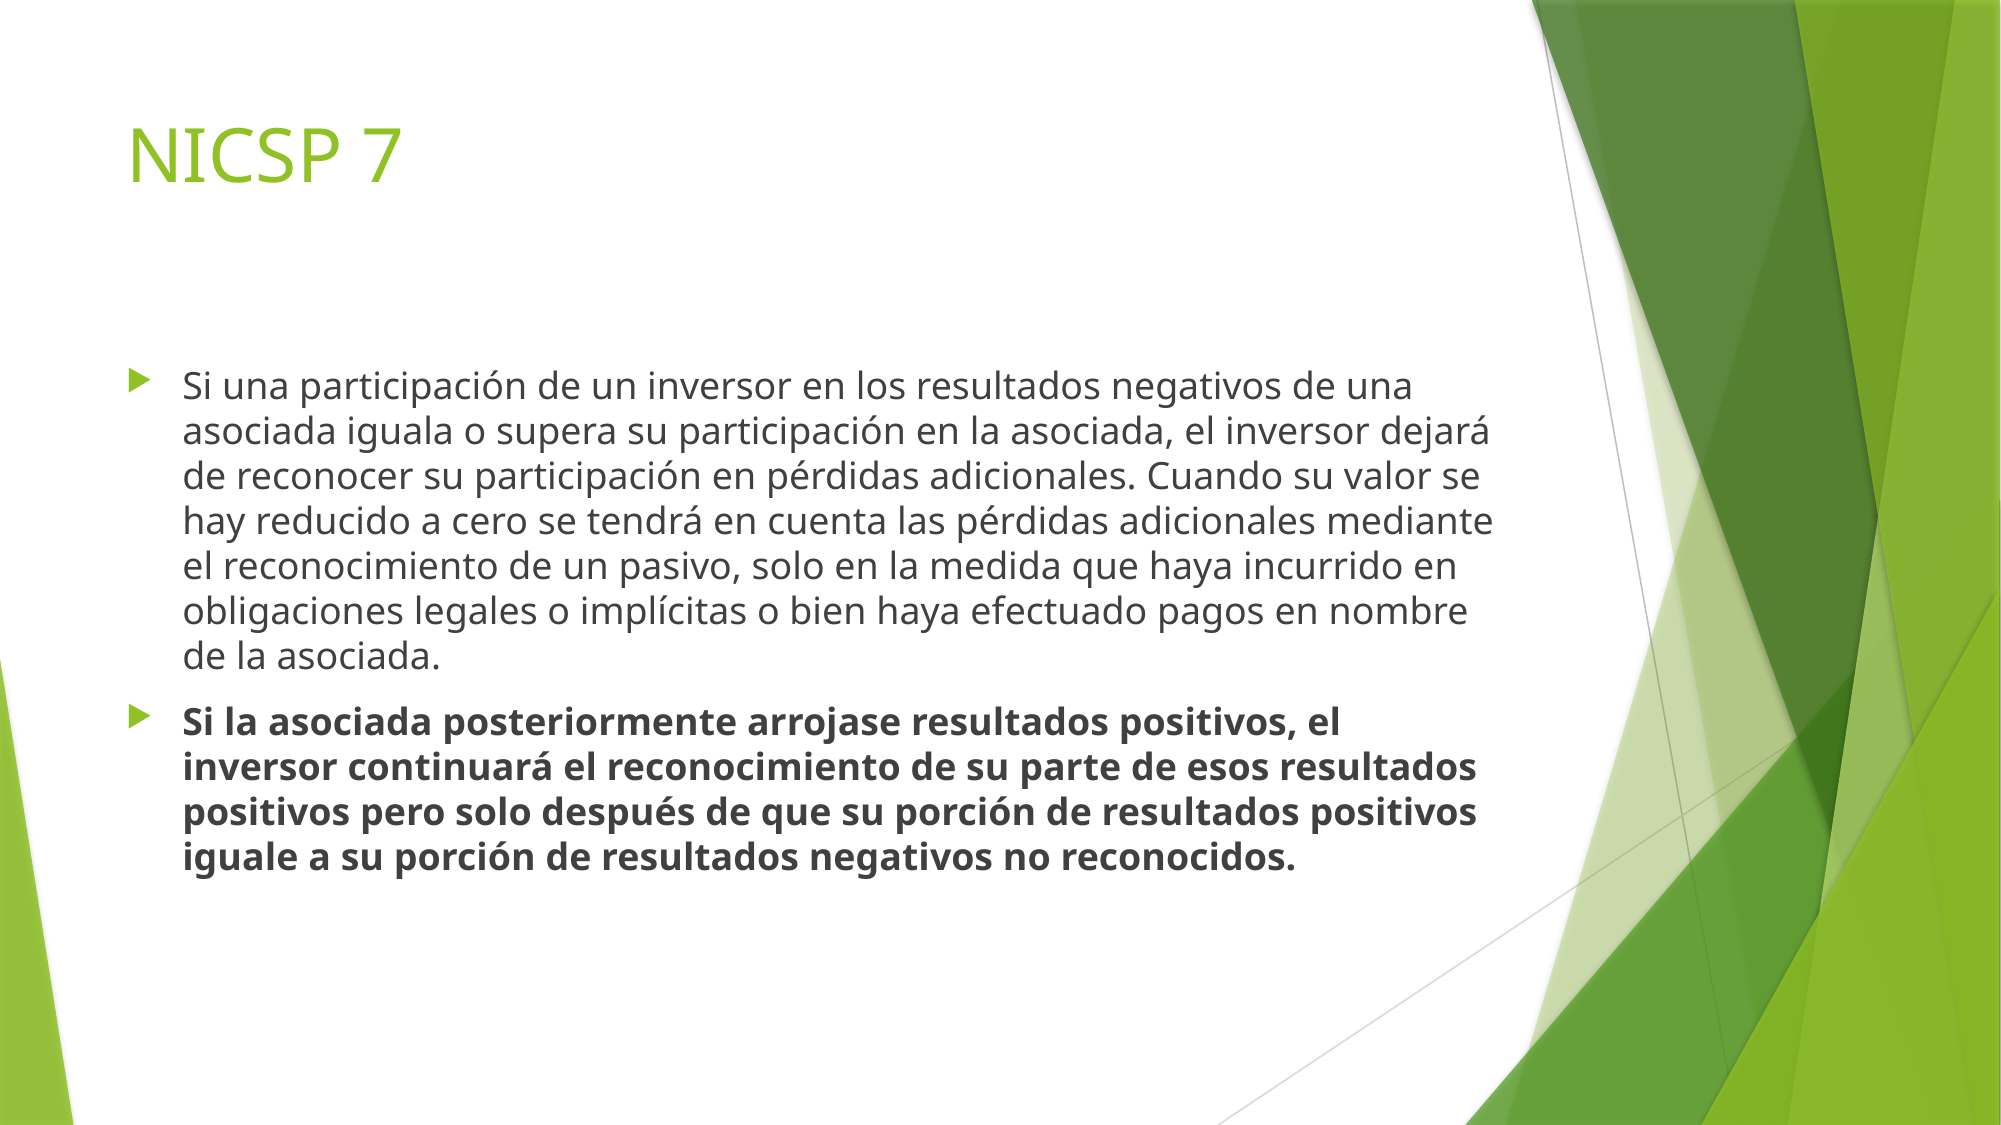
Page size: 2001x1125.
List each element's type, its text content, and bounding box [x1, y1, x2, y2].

title NICSP 7 [111, 99, 1522, 317]
list Si una participación de un inversor en los resultados negativos de una asociada iguala o supera su participación en la asociada, el inversor dejará de reconocer su participación en pérdidas adicionales. Cuando su valor se hay reducido a cero se tendrá en cuenta las pérdidas adicionales mediante el reconocimiento de un pasivo, solo en la medida que haya incurrido en obligaciones legales o implícitas o bien haya efectuado pagos en nombre de la asociada. Si la asociada posteriormente arrojase resultados positivos, el inversor continuará el reconocimiento de su parte de esos resultados positivos pero solo después de que su porción de resultados positivos iguale a su porción de resultados negativos no reconocidos. [111, 354, 1522, 992]
